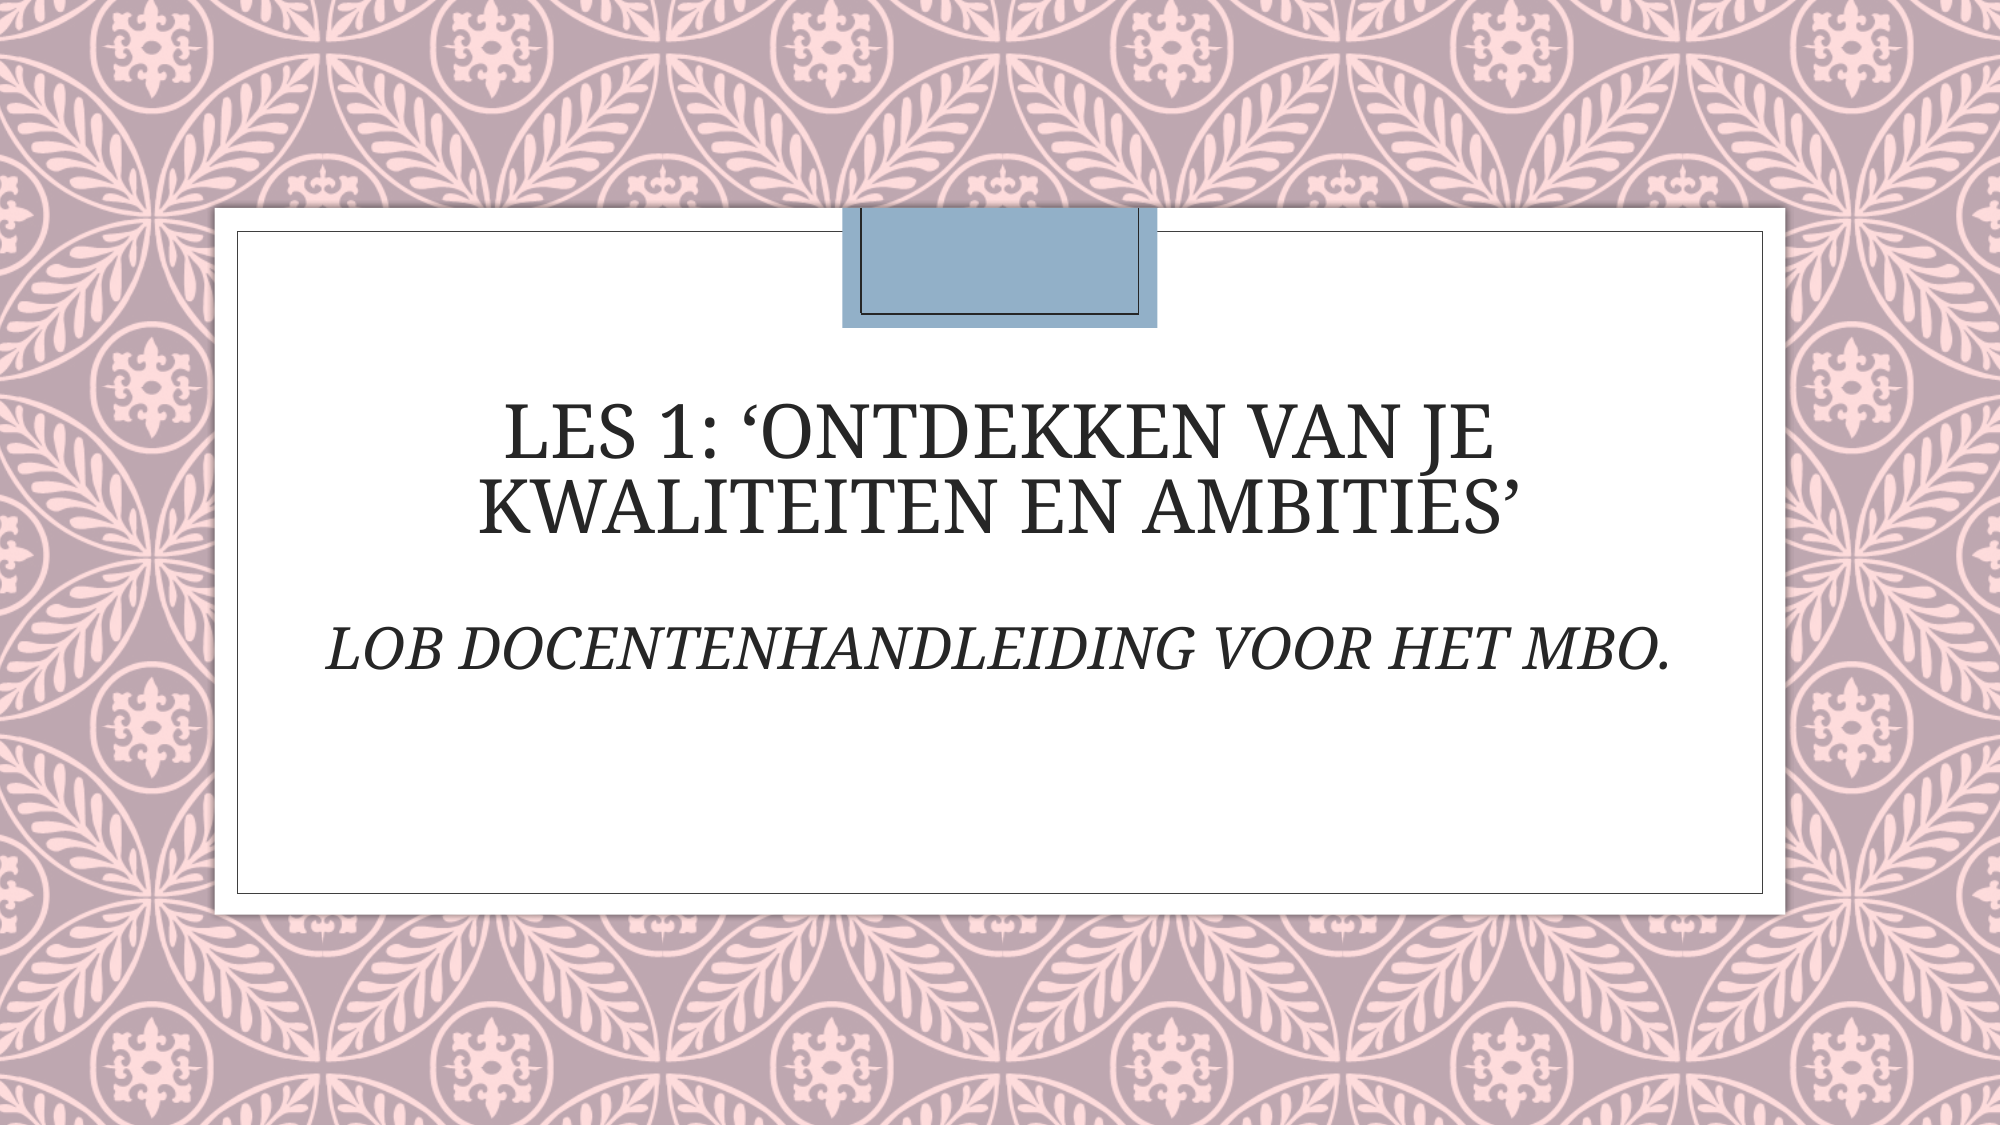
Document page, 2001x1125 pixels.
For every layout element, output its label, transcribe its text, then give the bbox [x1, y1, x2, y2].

title LES 1: ‘ONTDEKKEN VAN JE KWALITEITEN EN AMBITIES’ LOB DOCENTENHANDLEIDING VOOR HET MBO. [256, 343, 1744, 769]
